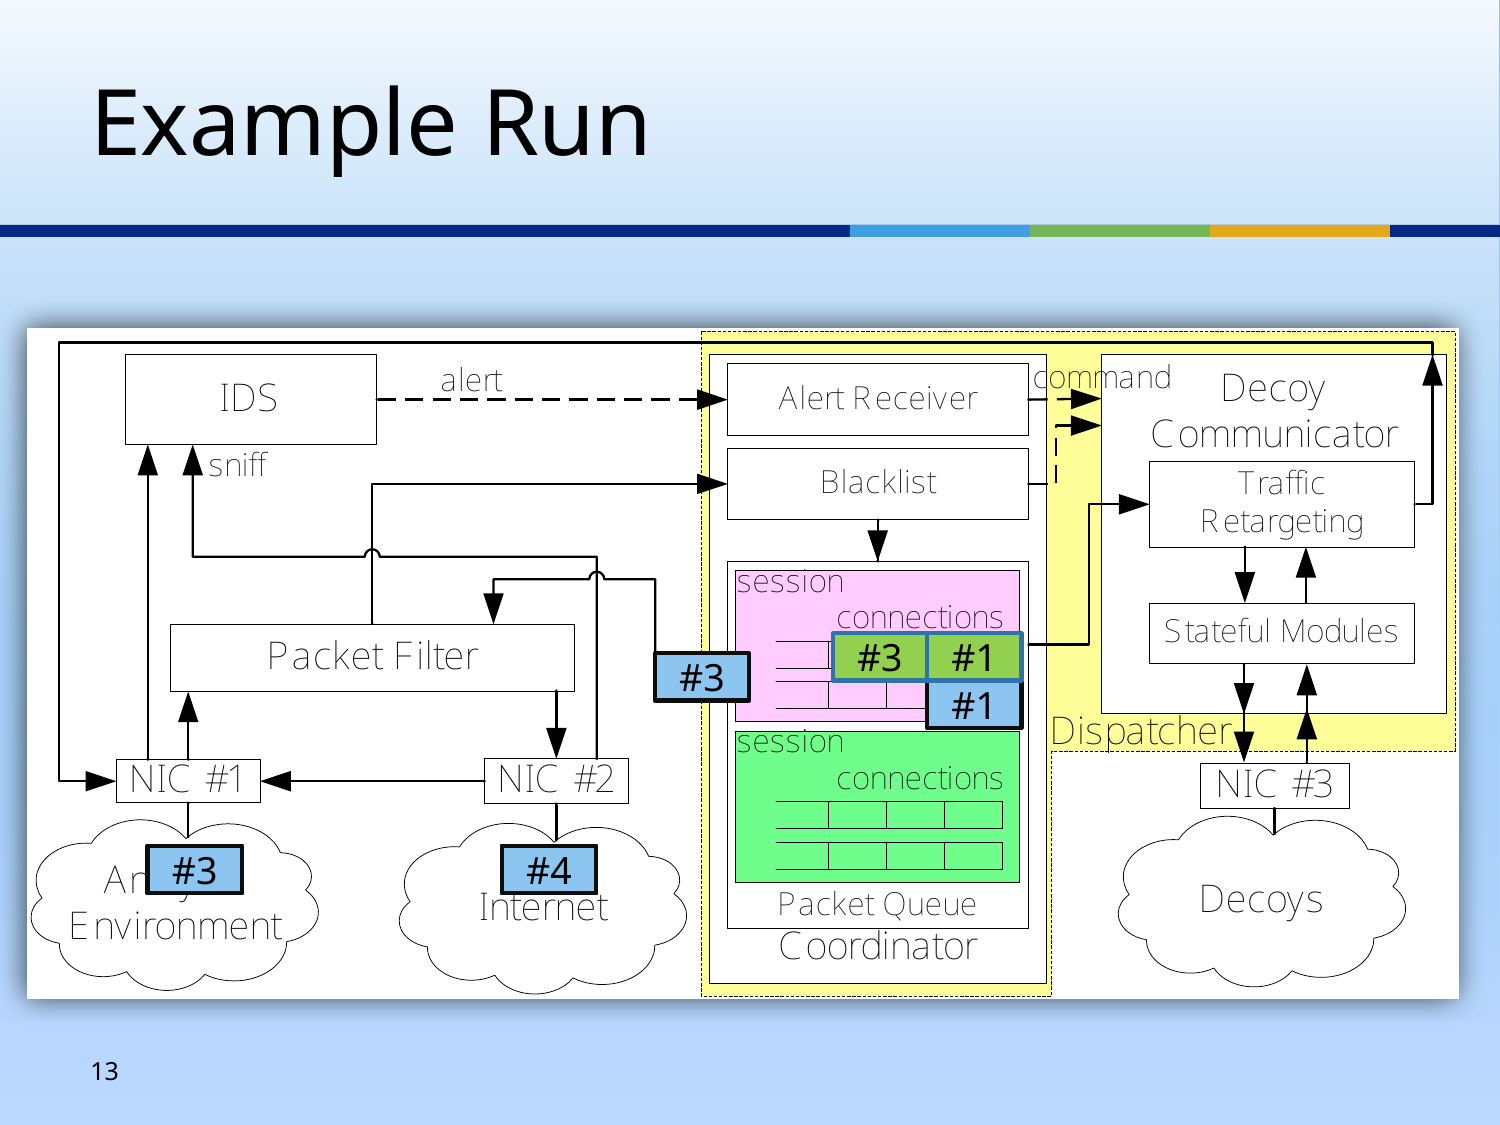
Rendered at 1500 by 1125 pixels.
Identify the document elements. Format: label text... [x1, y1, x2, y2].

picture [26, 327, 1460, 1000]
title Example Run [75, 24, 1425, 213]
slide_number 13 [75, 1042, 426, 1103]
